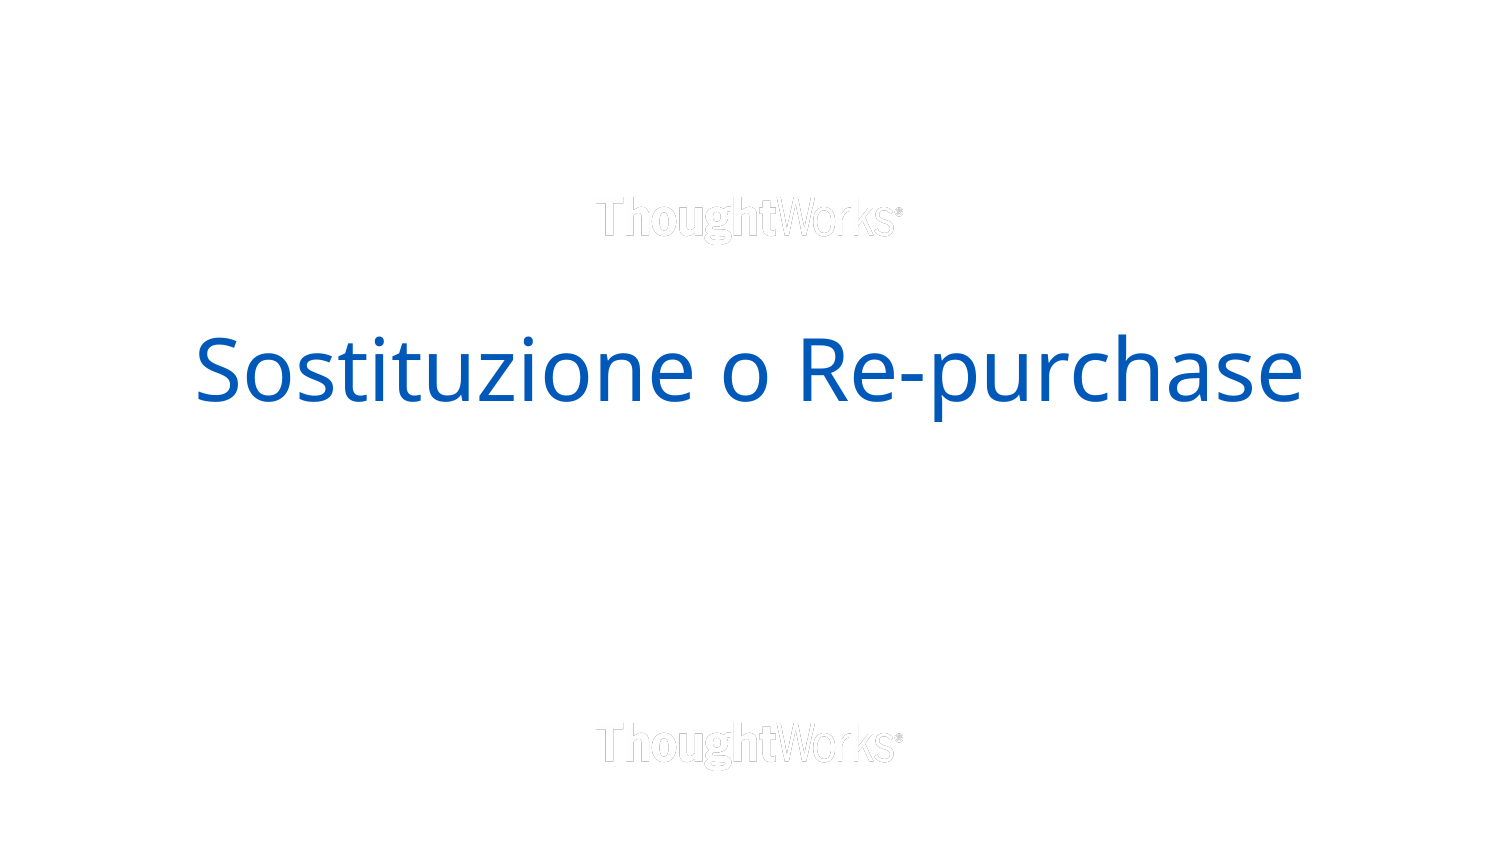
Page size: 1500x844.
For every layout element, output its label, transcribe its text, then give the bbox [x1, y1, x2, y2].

picture [567, 161, 933, 208]
title Sostituzione o Re-purchase [75, 208, 1425, 526]
picture [566, 687, 934, 799]
